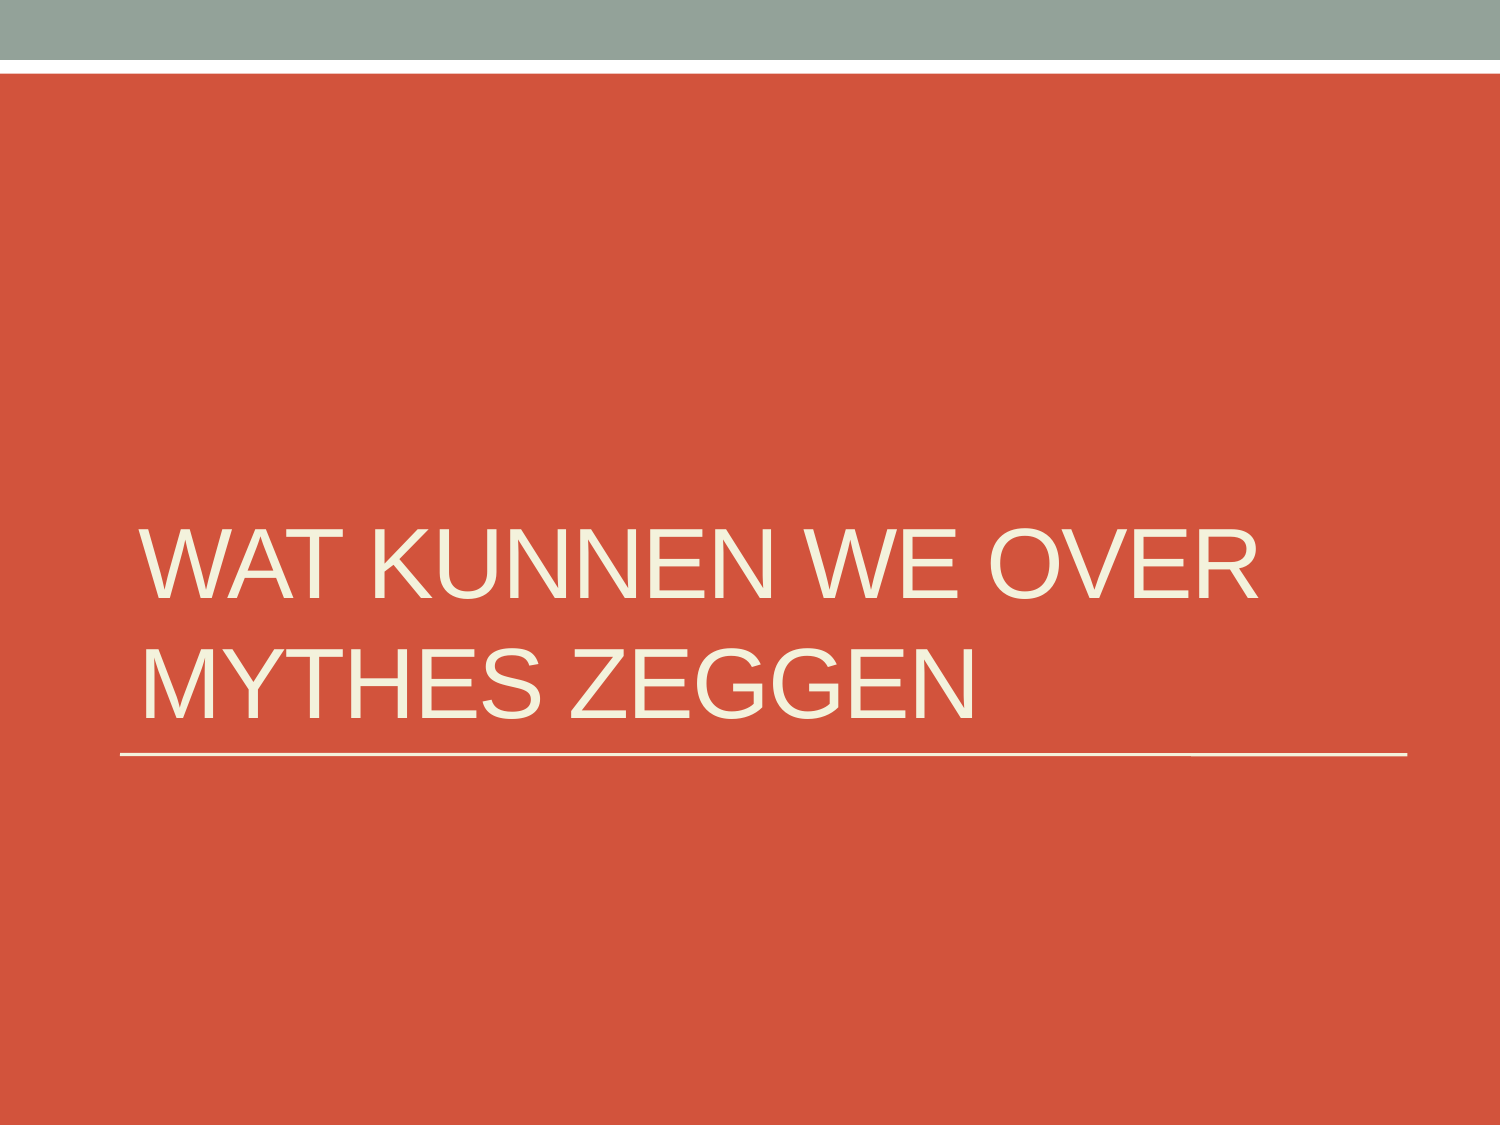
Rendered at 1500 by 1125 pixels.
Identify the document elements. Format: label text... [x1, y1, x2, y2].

title Wat kunnen we over mythes zeggen [123, 385, 1399, 747]
